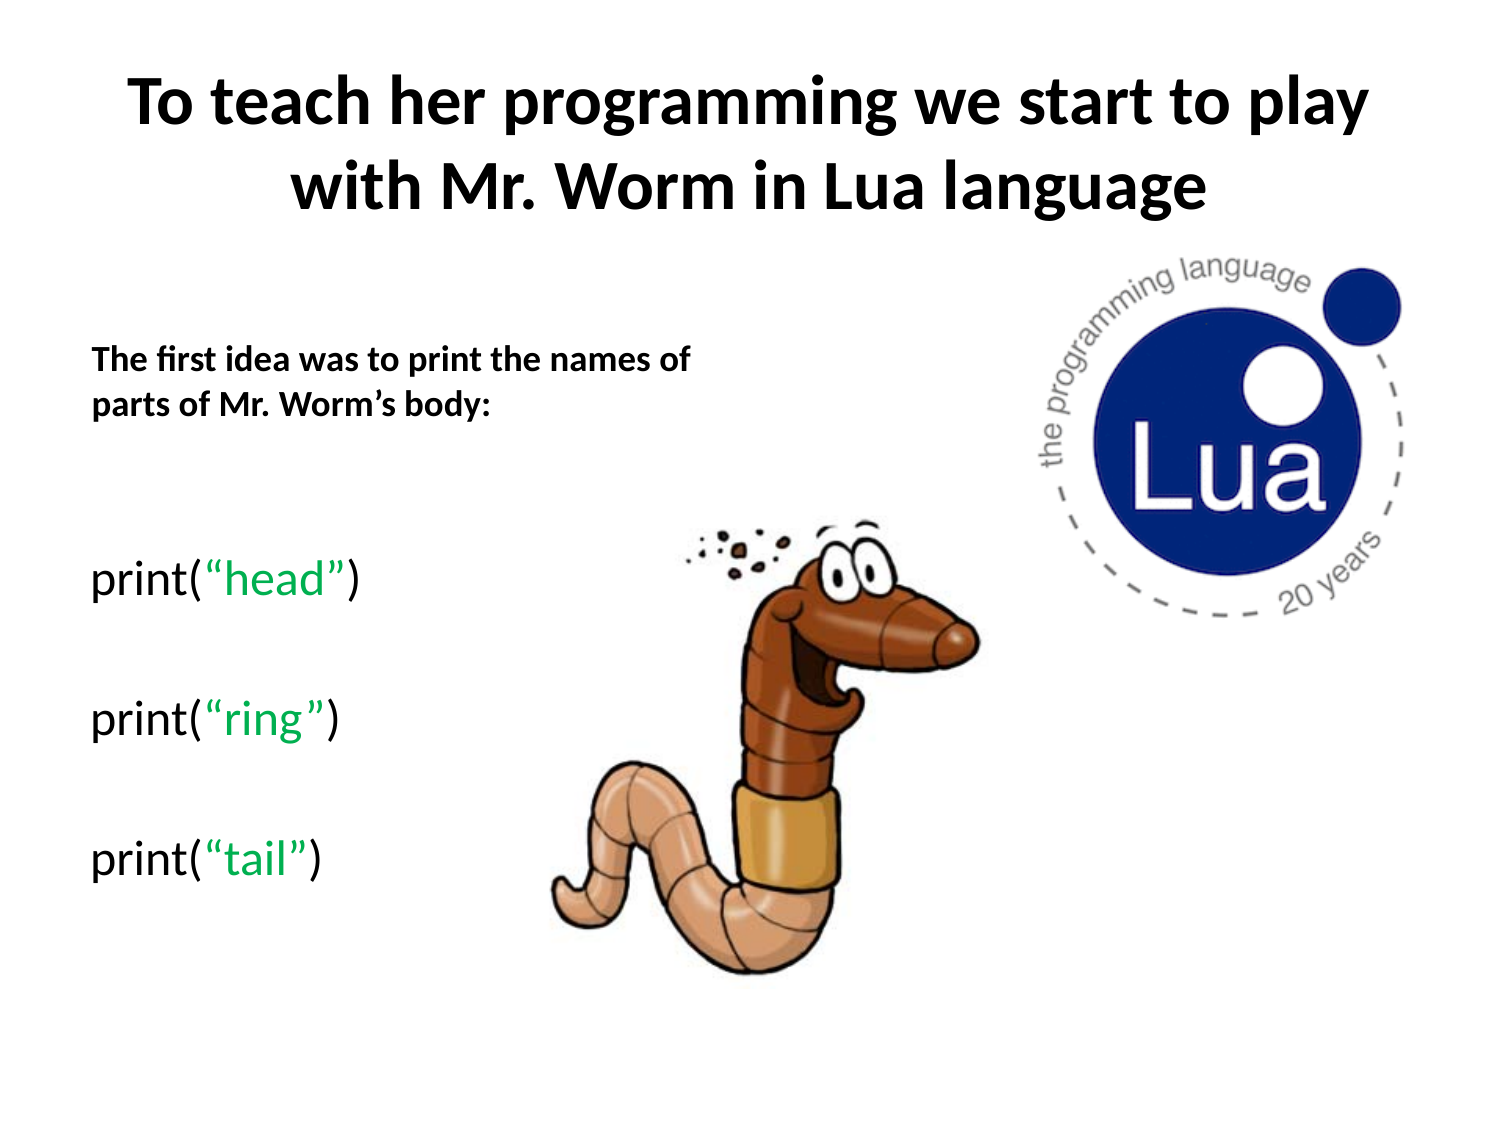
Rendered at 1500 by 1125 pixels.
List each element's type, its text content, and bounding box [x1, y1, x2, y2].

picture [1021, 231, 1422, 632]
list print(“head”) print(“ring”) print(“tail”) [75, 468, 738, 1005]
picture [525, 491, 995, 989]
title To teach her programming we start to play with Mr. Worm in Lua language [75, 45, 1425, 233]
list The first idea was to print the names of parts of Mr. Worm’s body: [76, 326, 740, 432]
